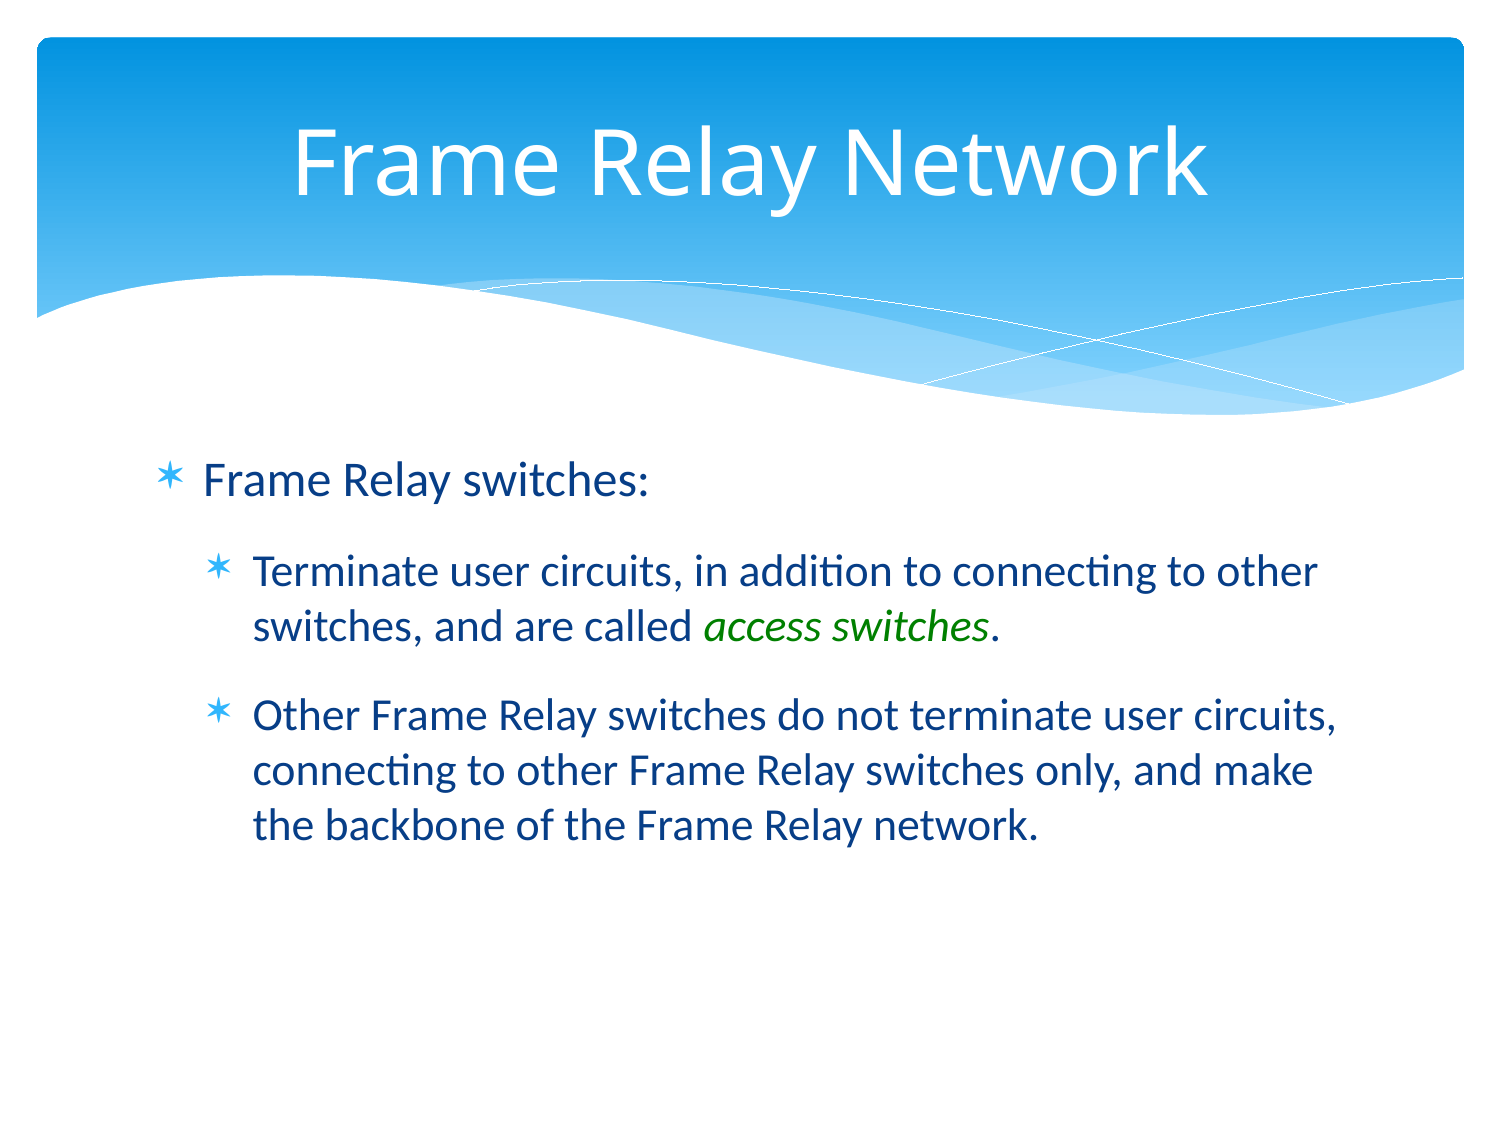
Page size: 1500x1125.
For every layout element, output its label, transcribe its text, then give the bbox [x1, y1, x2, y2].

title Frame Relay Network [75, 55, 1425, 261]
list Frame Relay switches: Terminate user circuits, in addition to connecting to other switches, and are called access switches. Other Frame Relay switches do not terminate user circuits, connecting to other Frame Relay switches only, and make the backbone of the Frame Relay network. [143, 438, 1359, 1005]
